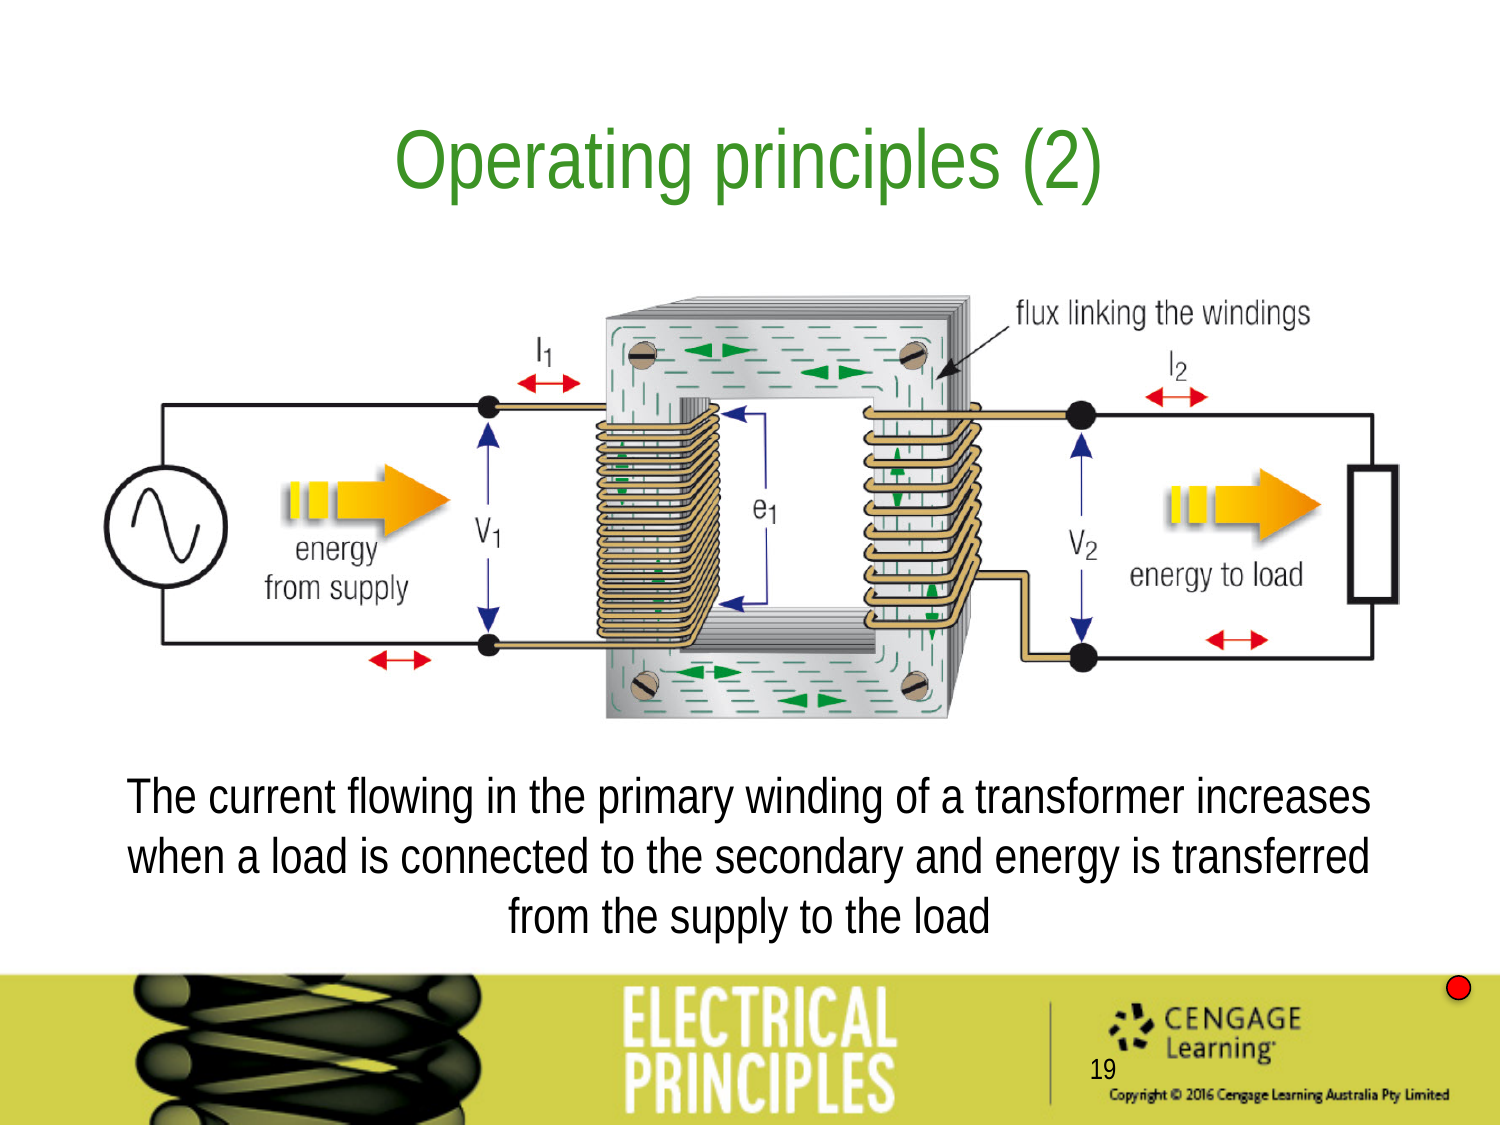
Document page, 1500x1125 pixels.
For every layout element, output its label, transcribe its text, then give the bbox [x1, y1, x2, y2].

slide_number 19 [1074, 1042, 1425, 1103]
text_box The current flowing in the primary winding of a transformer increases when a load is connected to the secondary and energy is transferred from the supply to the load [100, 755, 1400, 951]
title Operating principles (2) [0, 0, 1500, 207]
picture [0, 207, 1500, 1125]
text_box [1446, 975, 1472, 1001]
